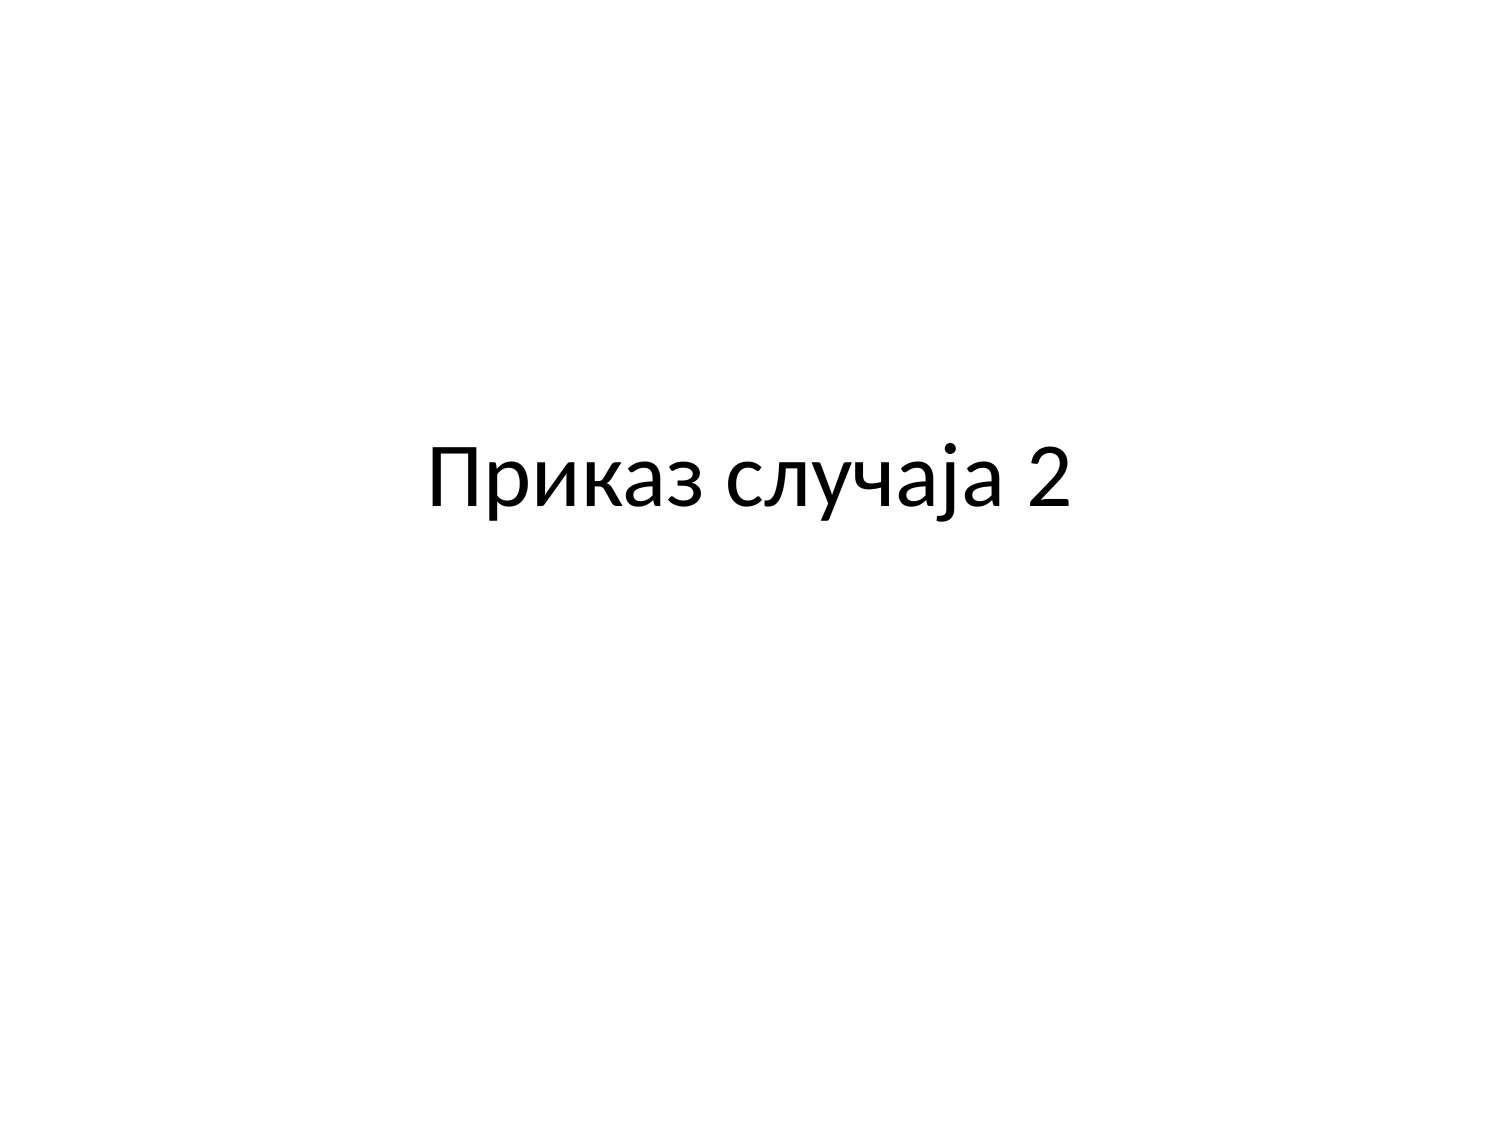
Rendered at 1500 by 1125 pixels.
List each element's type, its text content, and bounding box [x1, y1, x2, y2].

title Приказ случаја 2 [112, 349, 1388, 591]
